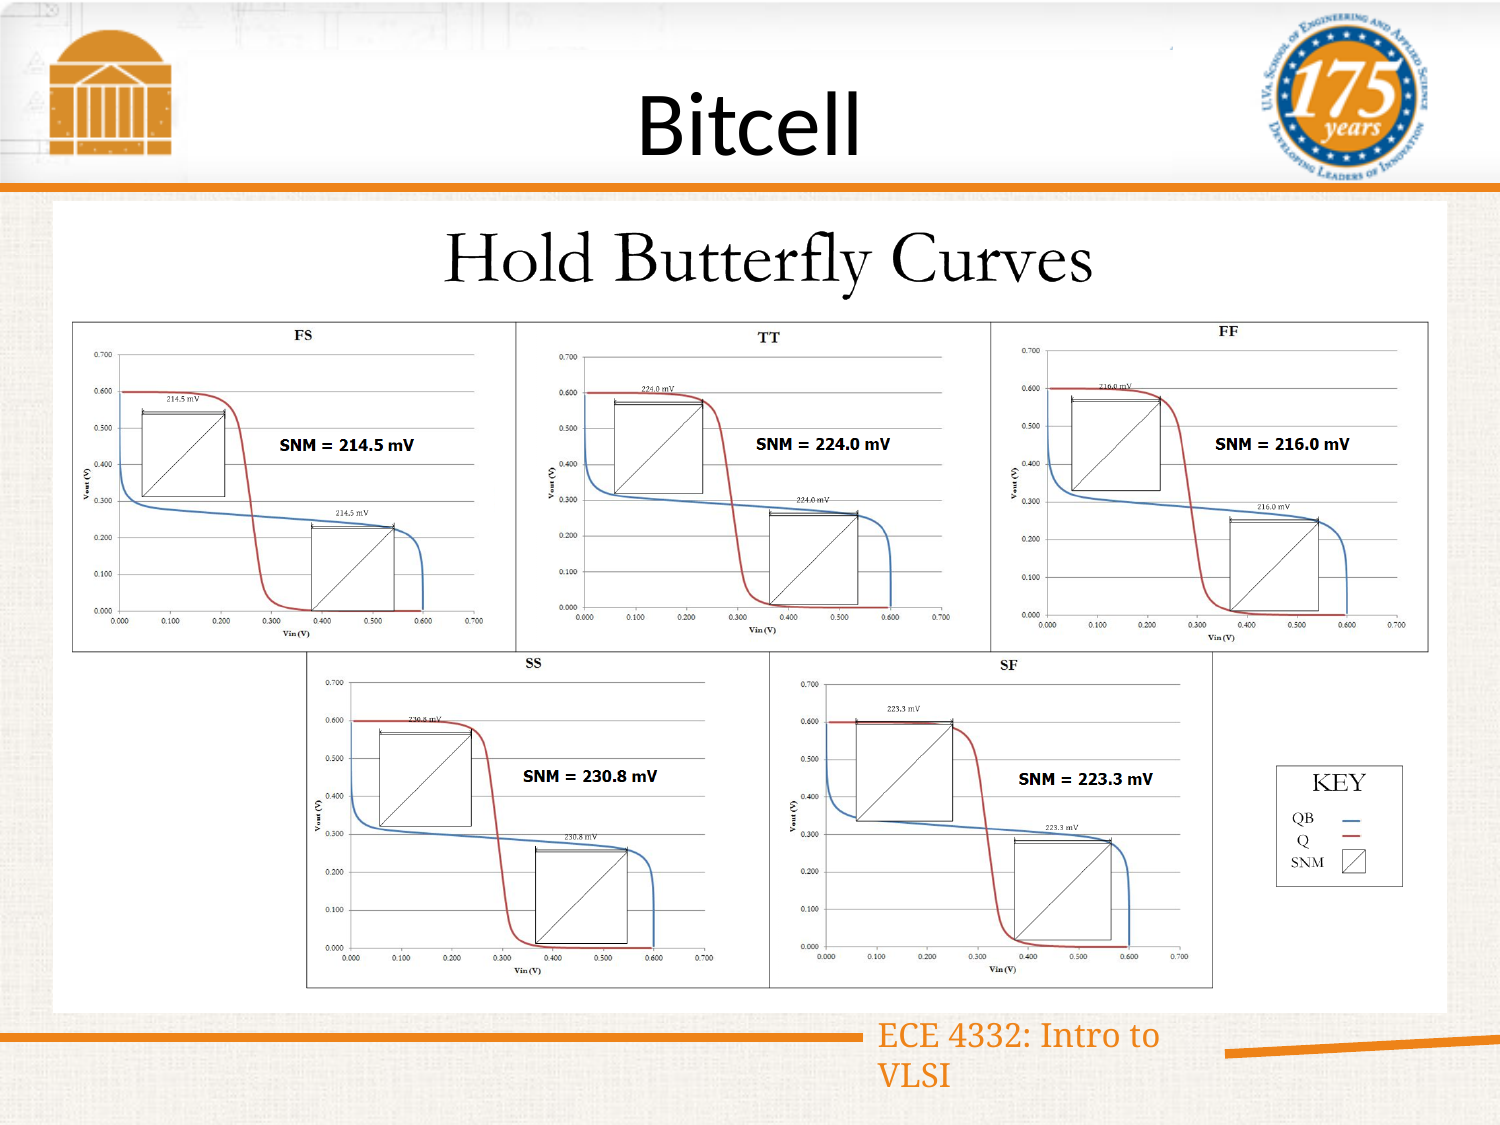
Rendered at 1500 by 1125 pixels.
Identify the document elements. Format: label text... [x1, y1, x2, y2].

picture [0, 0, 1500, 187]
text_box ECE 4332: Intro to VLSI [863, 1021, 1225, 1102]
picture [53, 201, 1447, 1013]
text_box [1224, 1034, 1500, 1038]
